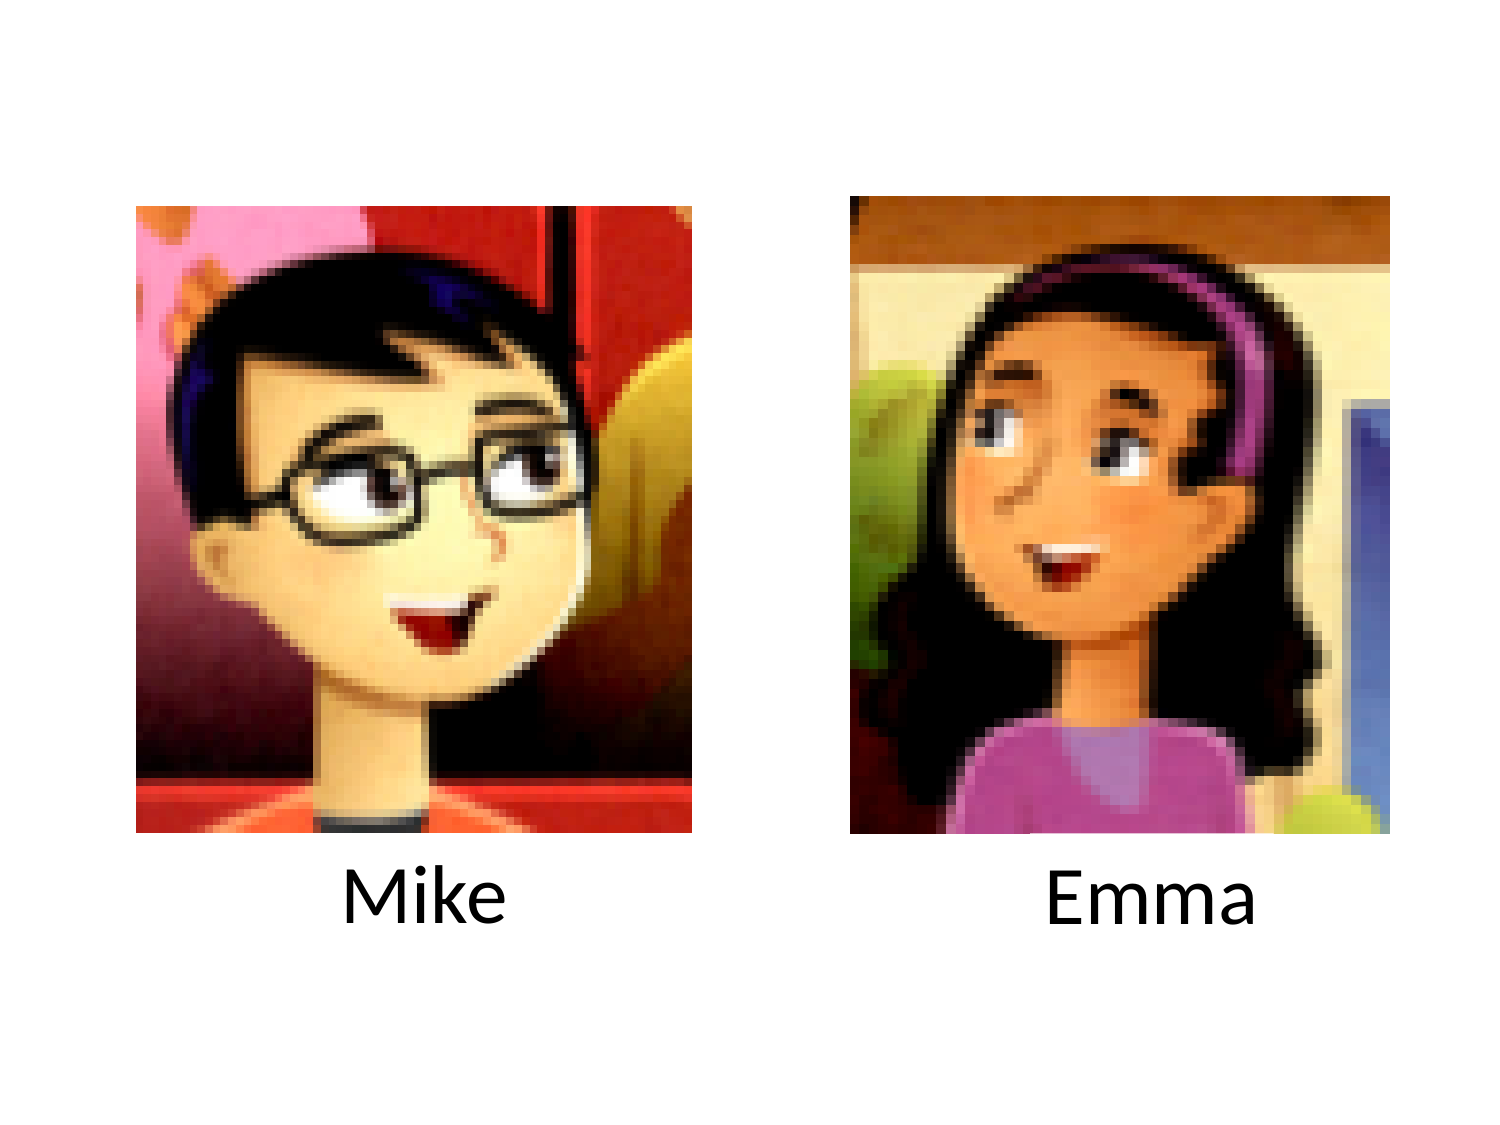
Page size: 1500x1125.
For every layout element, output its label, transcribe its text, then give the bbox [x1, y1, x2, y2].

picture [850, 187, 1401, 834]
picture [136, 199, 701, 834]
text_box Mike [325, 843, 523, 948]
text_box Emma [1030, 843, 1274, 949]
